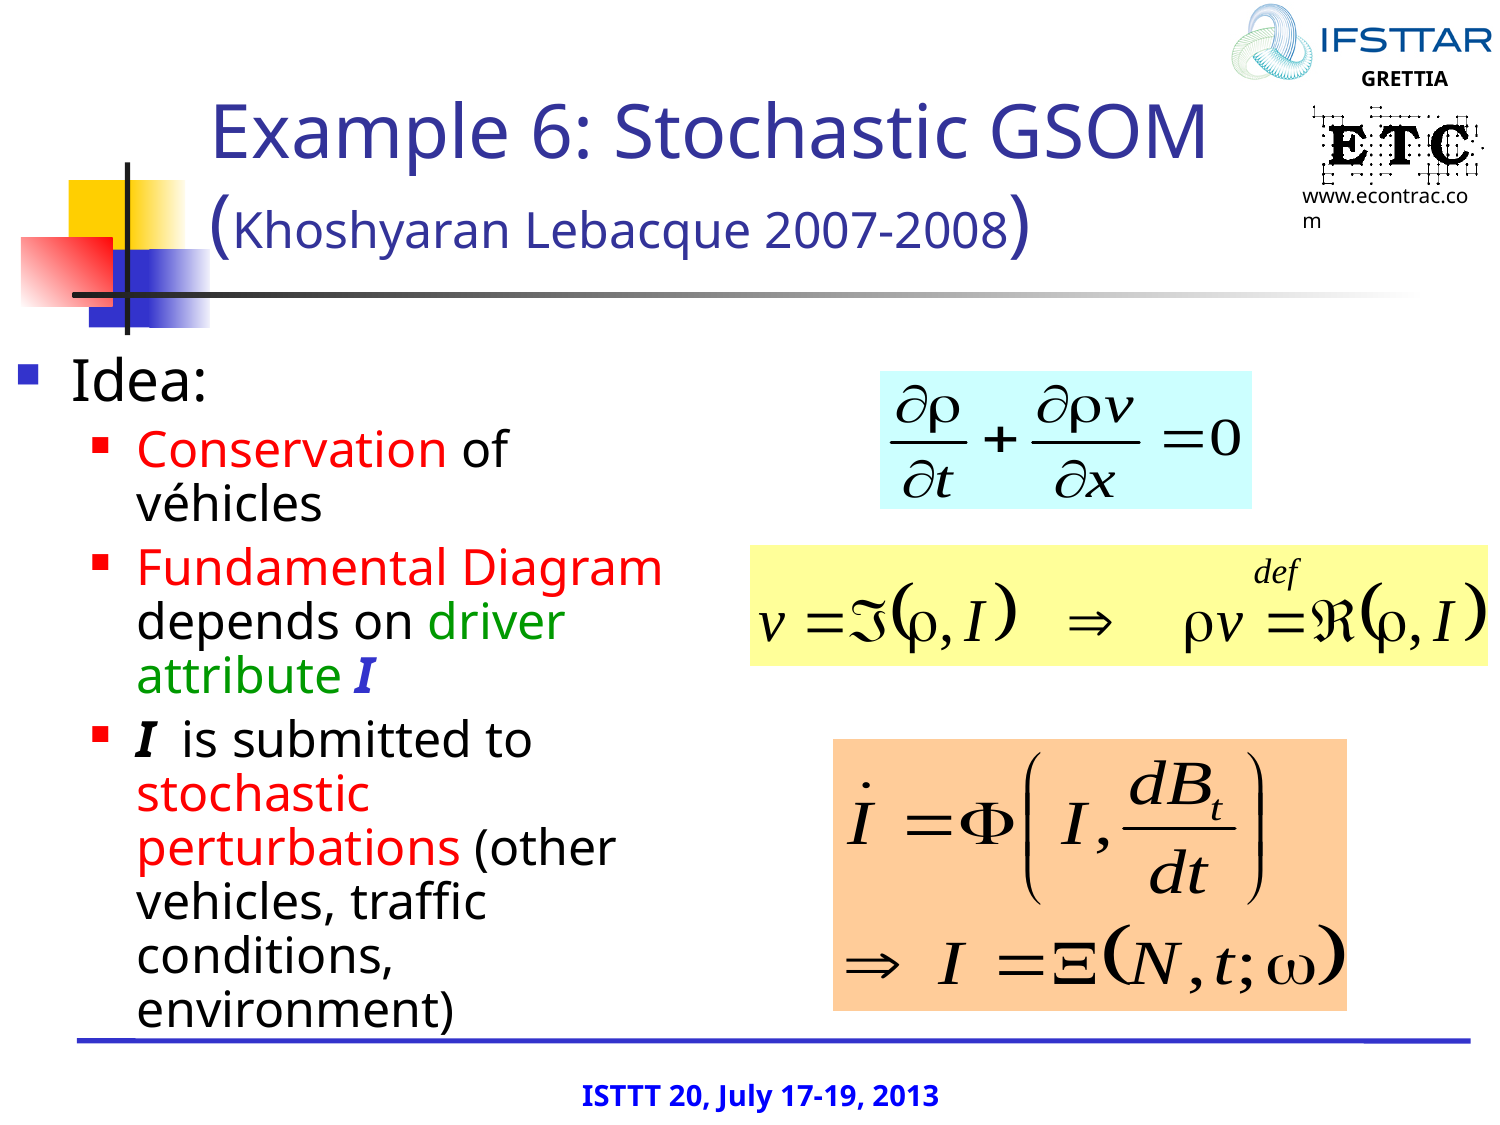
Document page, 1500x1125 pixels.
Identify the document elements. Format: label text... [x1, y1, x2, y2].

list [832, 738, 1347, 1012]
picture [1230, 2, 1494, 82]
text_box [749, 544, 1489, 667]
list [879, 370, 1253, 510]
picture [1312, 105, 1484, 185]
picture [1409, 74, 1417, 82]
footer ISTTT 20, July 17-19, 2013 [64, 1049, 1465, 1125]
title Example 6: Stochastic GSOM (Khoshyaran Lebacque 2007-2008) [194, 30, 1306, 272]
list Idea: Conservation of véhicles Fundamental Diagram depends on driver attribute I I is submitted to stochastic perturbations (other vehicles, traffic conditions, environment) [0, 343, 715, 1006]
